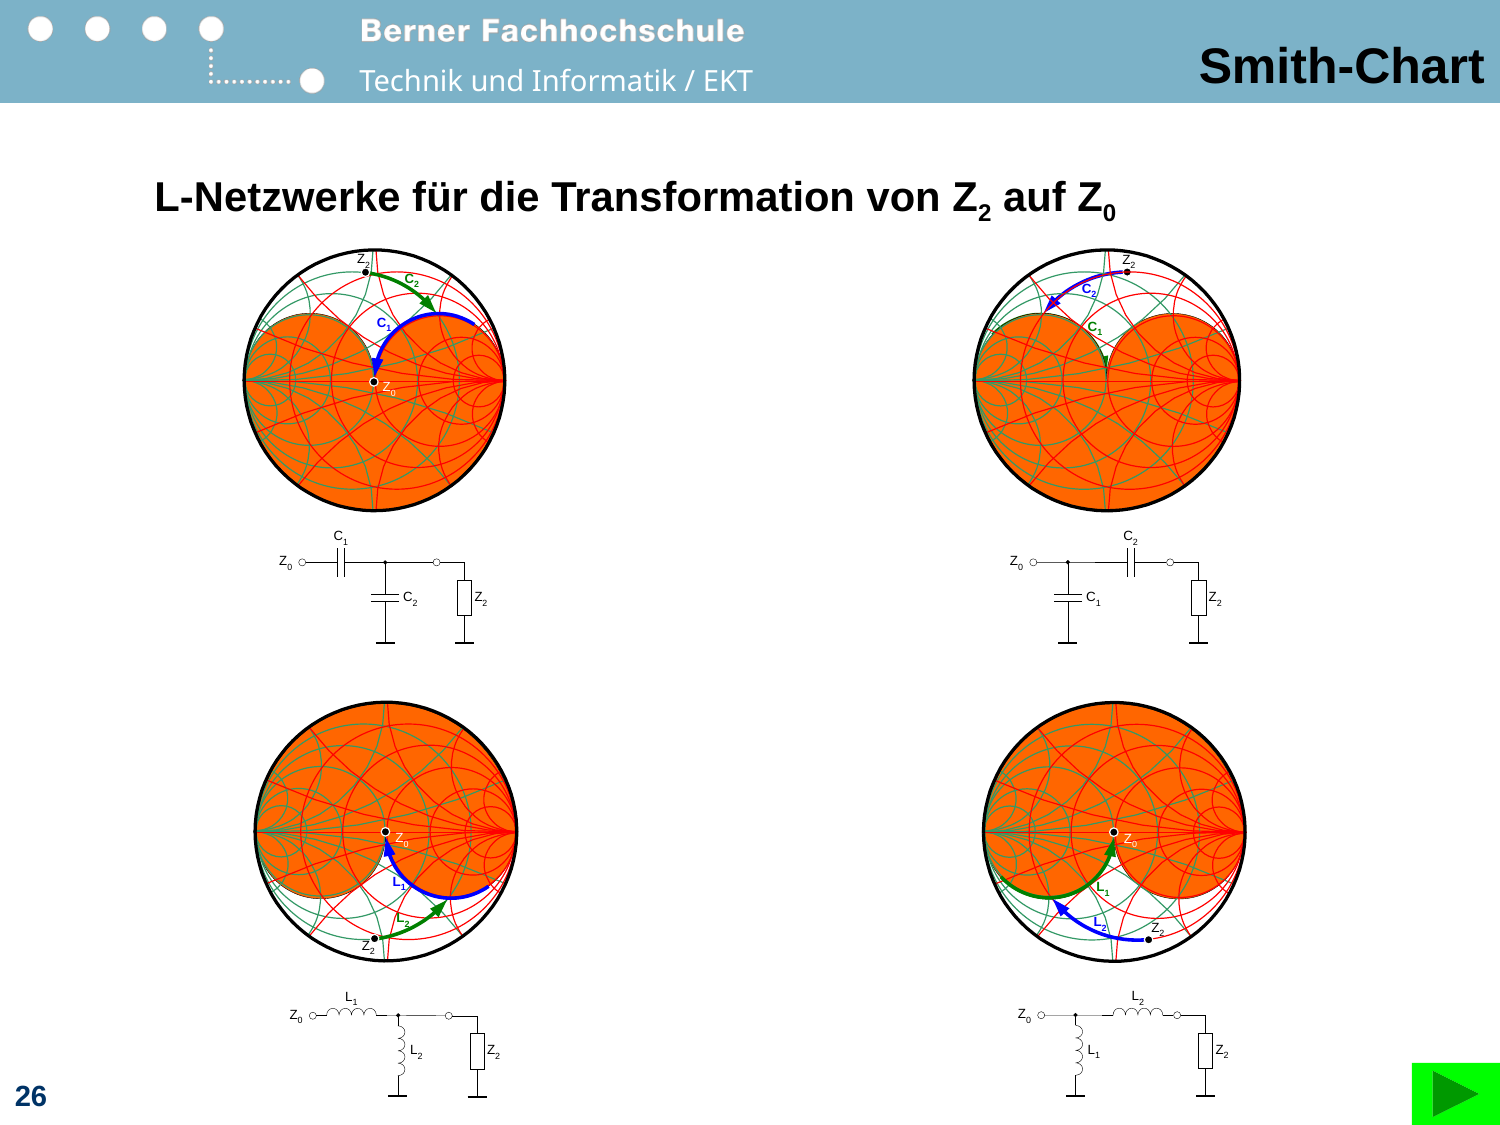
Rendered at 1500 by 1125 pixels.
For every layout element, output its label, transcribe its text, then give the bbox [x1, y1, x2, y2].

text_box [1411, 1062, 1500, 1125]
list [979, 698, 1249, 1100]
picture [0, 0, 1500, 111]
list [240, 246, 509, 647]
title Smith-Chart [643, 0, 1500, 102]
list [251, 698, 521, 1100]
text_box L-Netzwerke für die Transformation von Z2 auf Z0 [139, 162, 1448, 229]
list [970, 246, 1244, 647]
